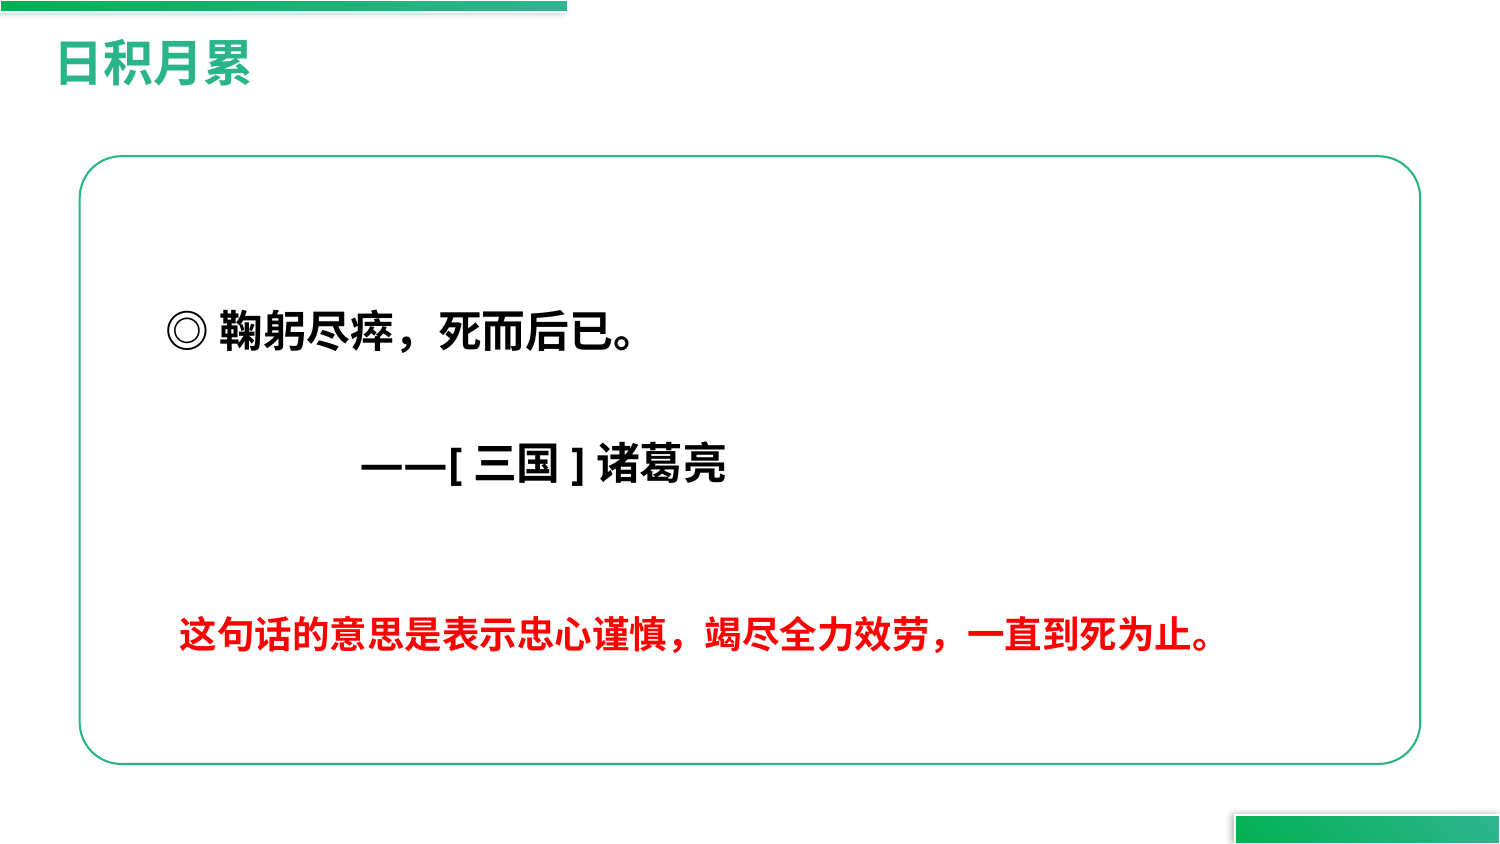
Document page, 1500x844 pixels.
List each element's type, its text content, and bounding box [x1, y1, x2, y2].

list 日积月累 [41, 32, 382, 94]
text_box 这句话的意思是表示忠心谨慎，竭尽全力效劳，一直到死为止。 [168, 582, 1439, 662]
text_box ◎鞠躬尽瘁，死而后已。 ——[三国]诸葛亮 [153, 219, 1254, 494]
